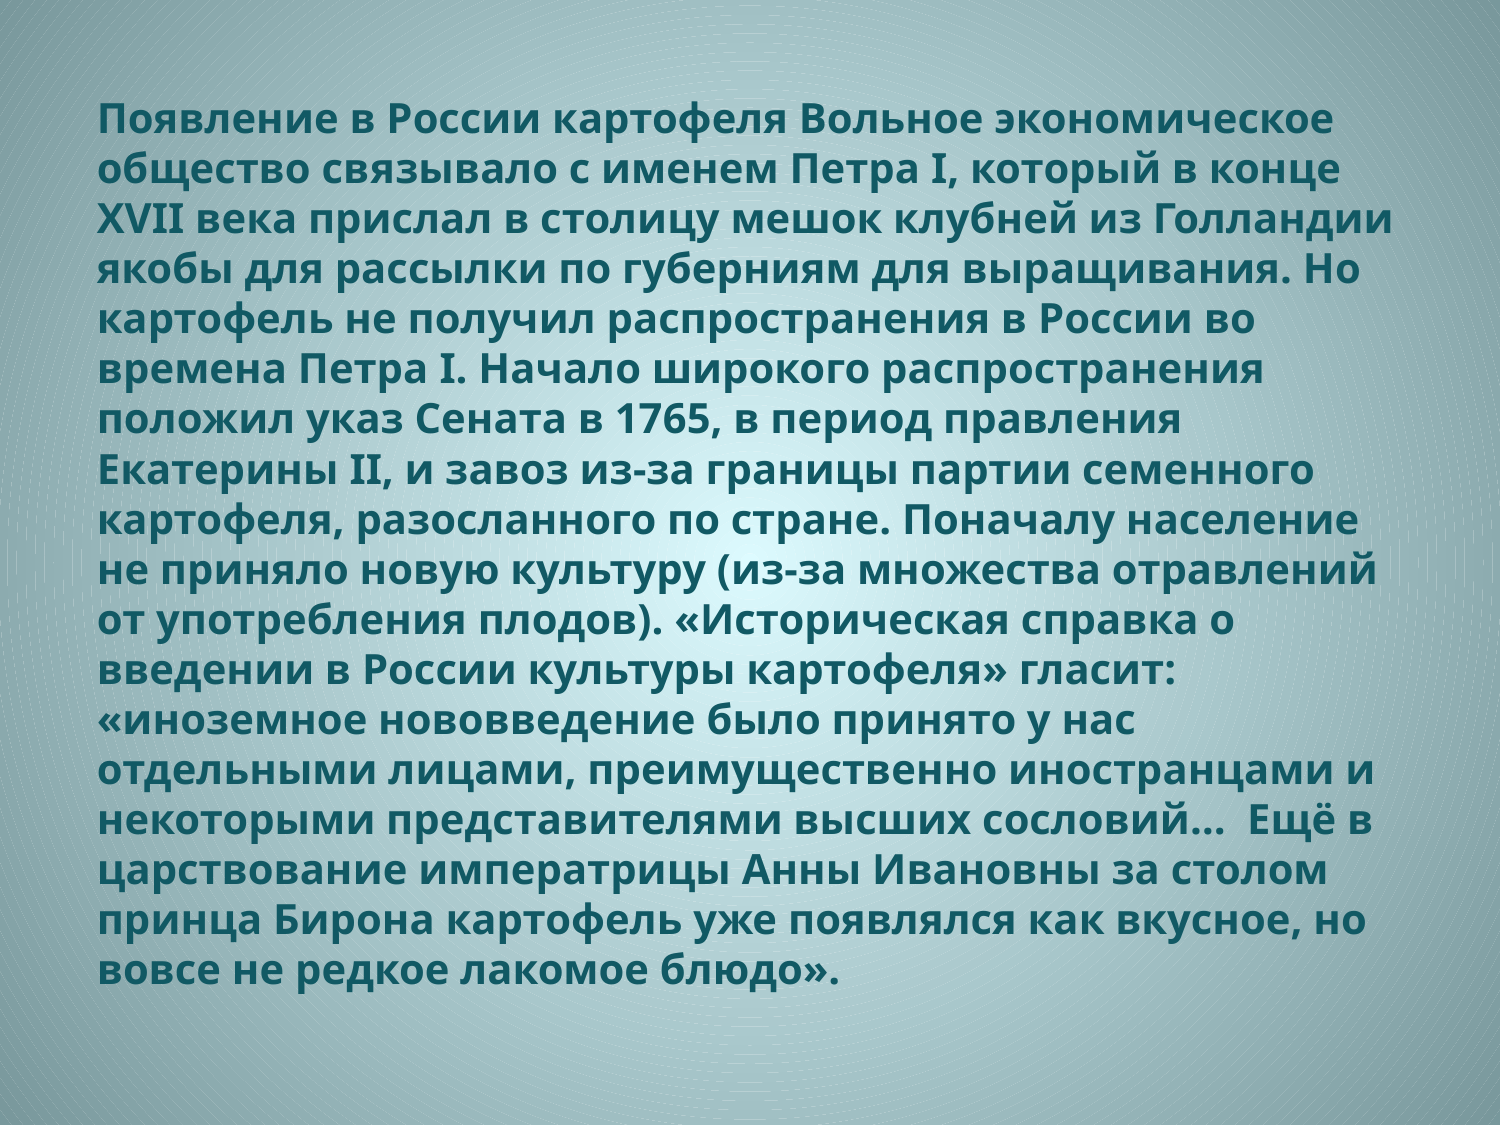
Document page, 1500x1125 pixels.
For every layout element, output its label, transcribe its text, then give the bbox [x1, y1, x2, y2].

text_box Появление в России картофеля Вольное экономическое общество связывало с именем Петра I, который в конце XVII века прислал в столицу мешок клубней из Голландии якобы для рассылки по губерниям для выращивания. Но картофель не получил распространения в России во времена Петра I. Начало широкого распространения положил указ Сената в 1765, в период правления Екатерины II, и завоз из-за границы партии семенного картофеля, разосланного по стране. Поначалу население не приняло новую культуру (из-за множества отравлений от употребления плодов). «Историческая справка о введении в России культуры картофеля» гласит: «иноземное нововведение было принято у нас отдельными лицами, преимущественно иностранцами и некоторыми представителями высших сословий… Ещё в царствование императрицы Анны Ивановны за столом принца Бирона картофель уже появлялся как вкусное, но вовсе не редкое лакомое блюдо». [81, 84, 1418, 1051]
